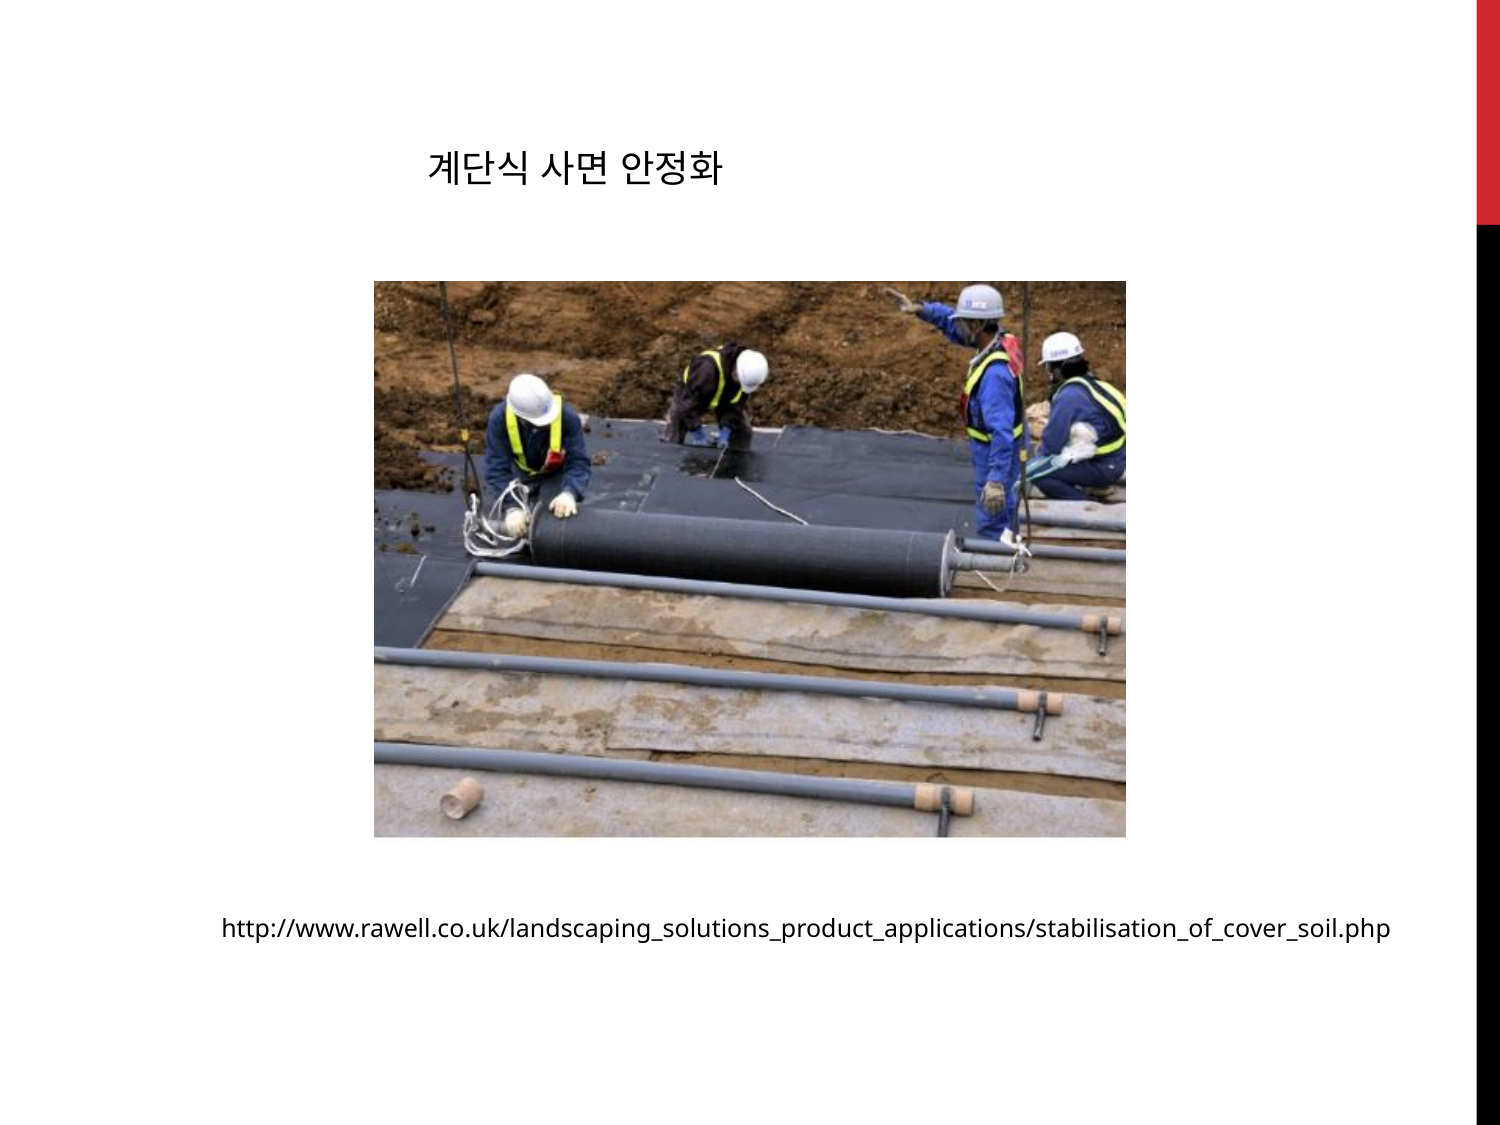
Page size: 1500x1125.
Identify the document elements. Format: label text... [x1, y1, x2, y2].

text_box 계단식 사면 안정화 [412, 137, 739, 197]
text_box http://www.rawell.co.uk/landscaping_solutions_product_applications/stabilisation_of_cover_soil.php [206, 905, 1435, 950]
picture [373, 280, 1127, 845]
